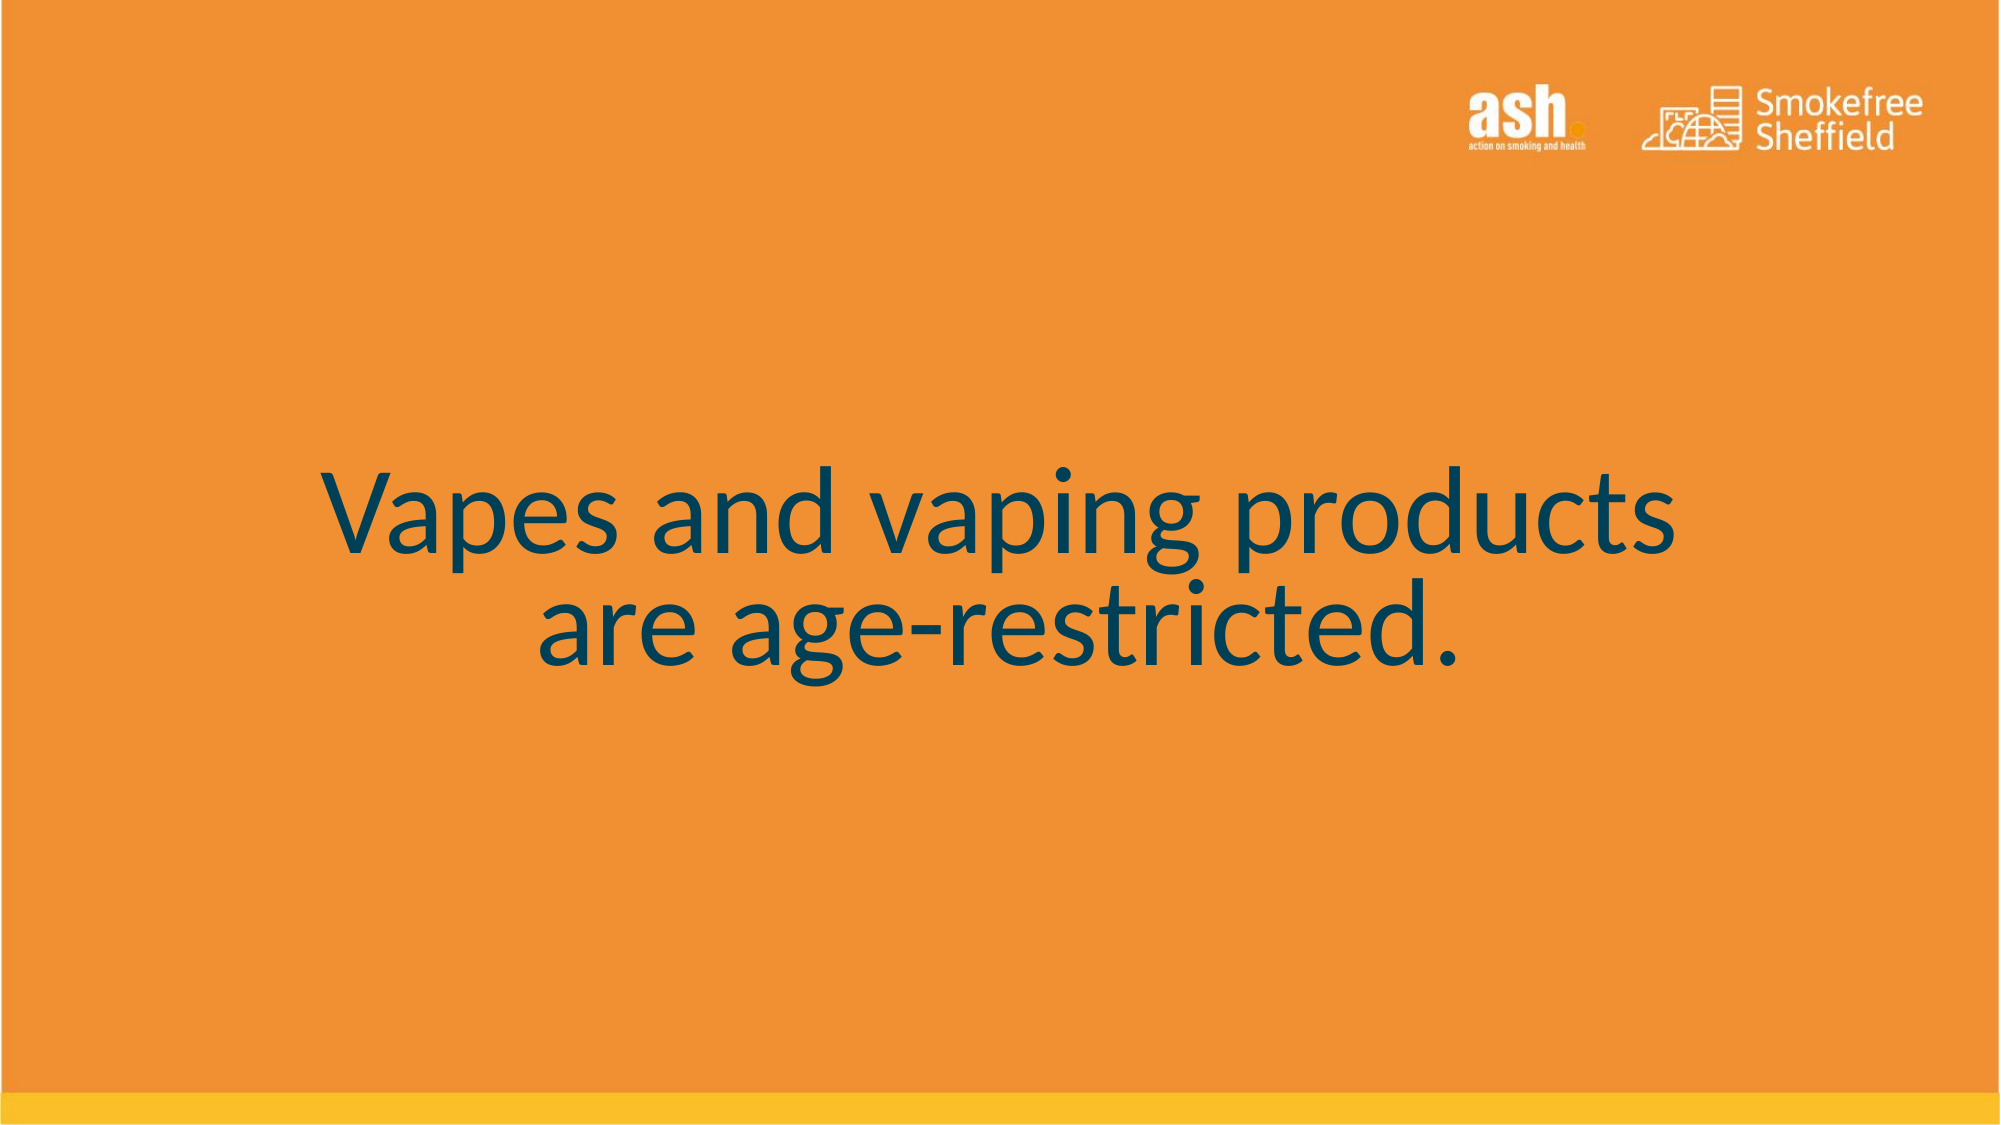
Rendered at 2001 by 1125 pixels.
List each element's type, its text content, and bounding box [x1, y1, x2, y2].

picture [0, 0, 2000, 1125]
text_box Vapes and vaping products are age-restricted. [191, 346, 1809, 931]
